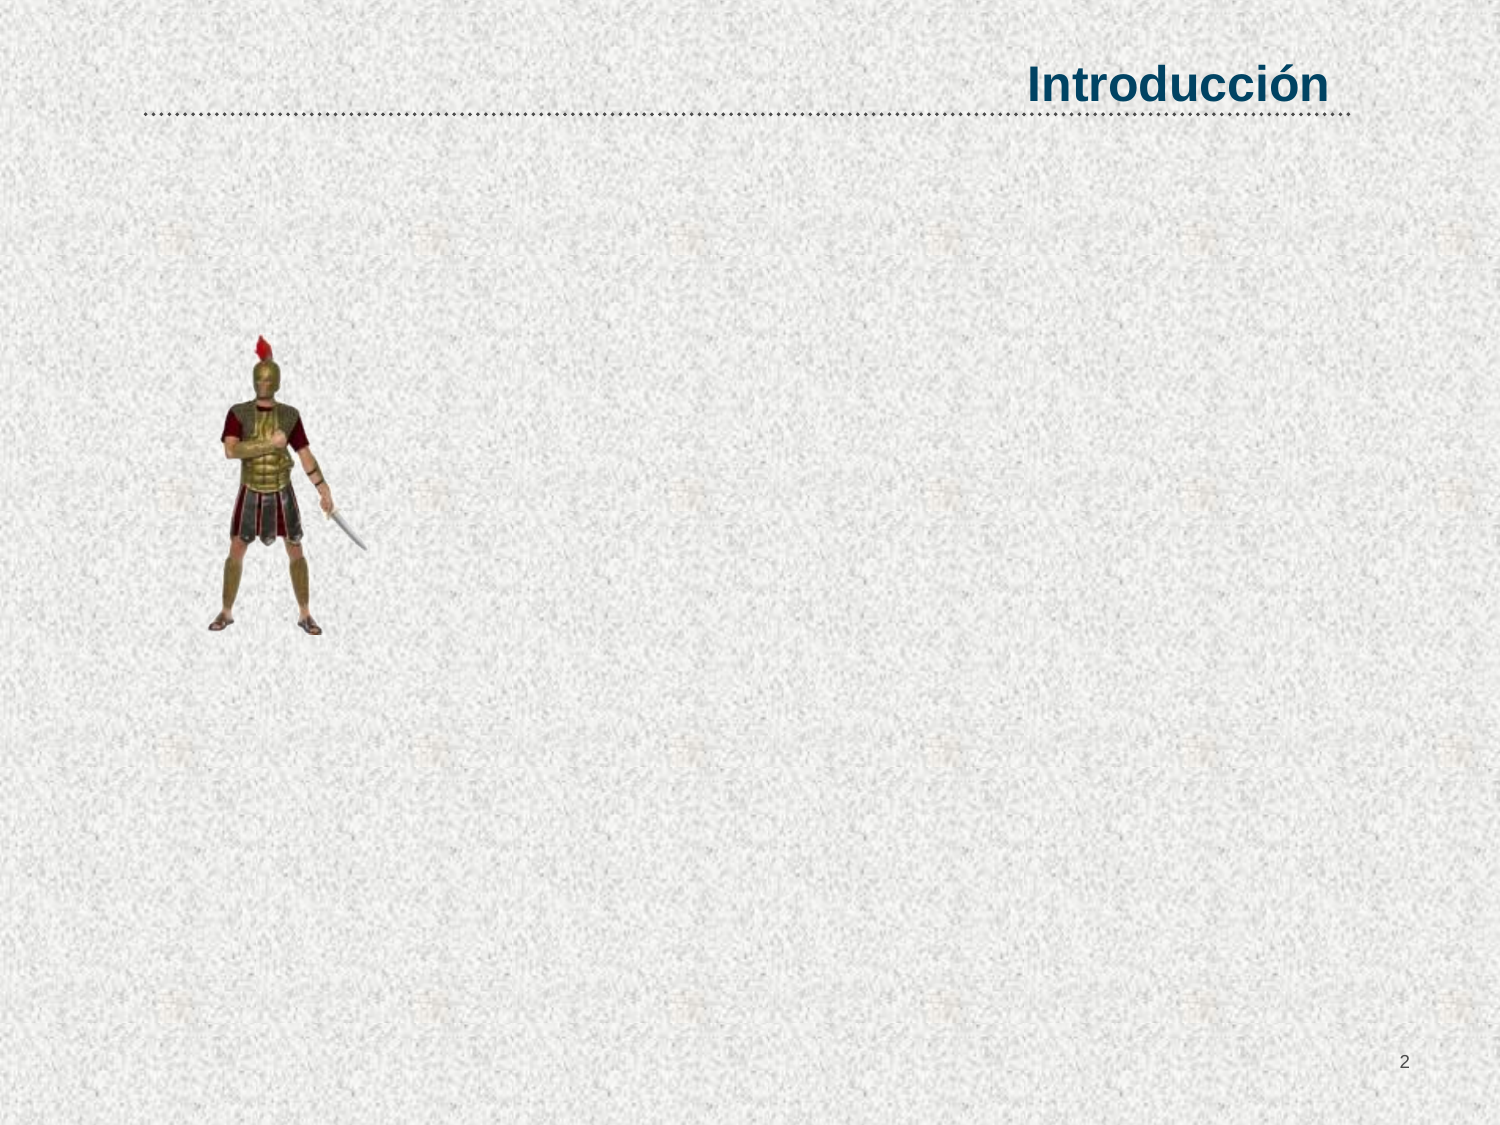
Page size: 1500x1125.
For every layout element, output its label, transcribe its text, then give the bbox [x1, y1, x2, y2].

slide_number 2 [1074, 1042, 1426, 1103]
picture [0, 0, 1500, 1125]
text_box Introducción [1014, 44, 1344, 118]
